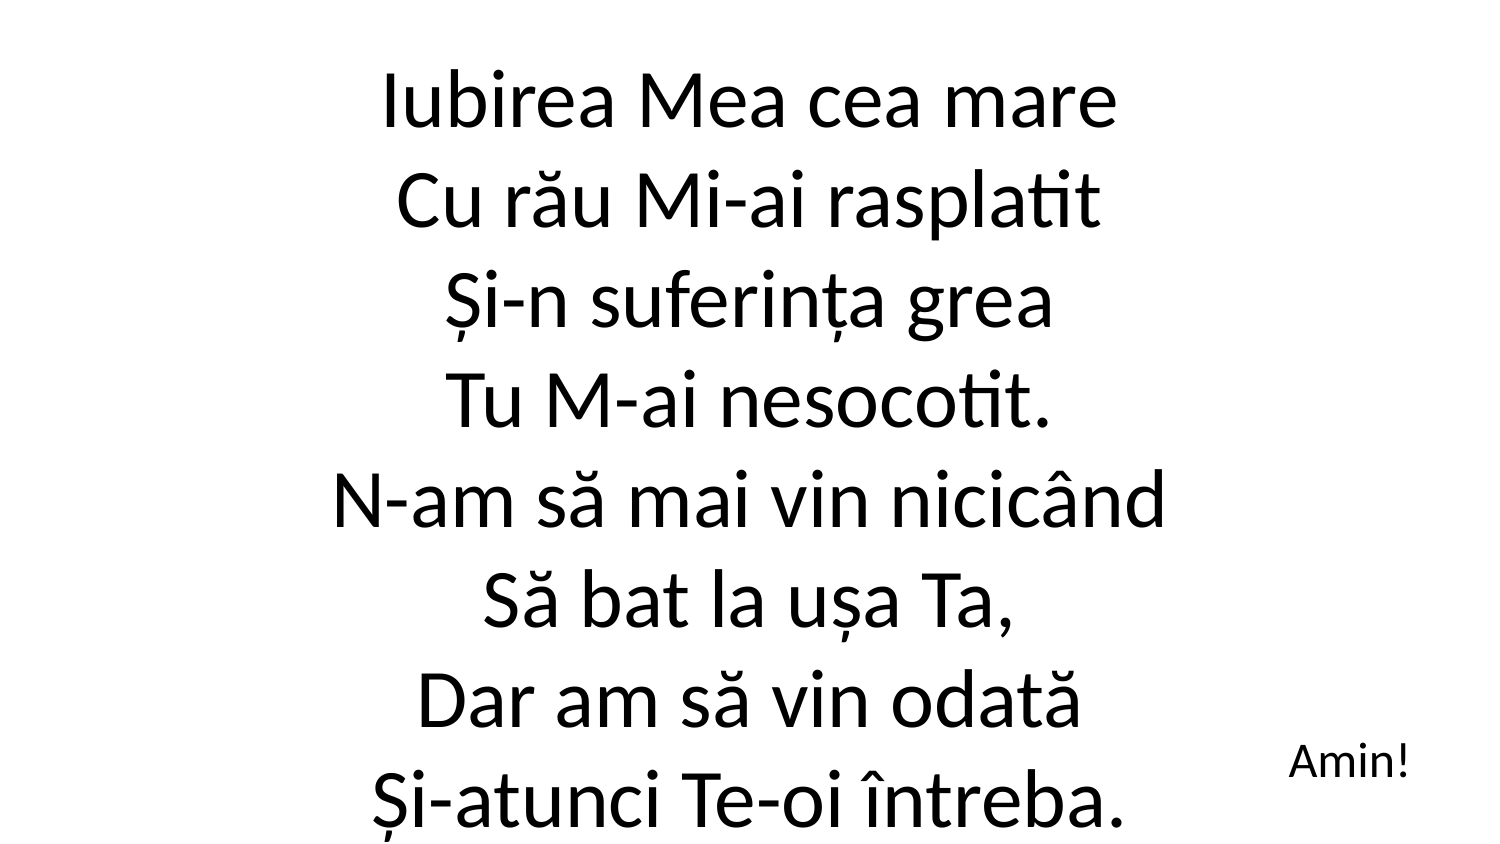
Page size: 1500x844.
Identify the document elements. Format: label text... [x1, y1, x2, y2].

text_box Iubirea Mea cea mare Cu rău Mi-ai rasplatit Și-n suferința grea Tu M-ai nesocotit. N-am să mai vin nicicând Să bat la ușa Ta, Dar am să vin odată Și-atunci Te-oi întreba. [316, 0, 1184, 844]
text_box Amin! [1273, 674, 1427, 795]
